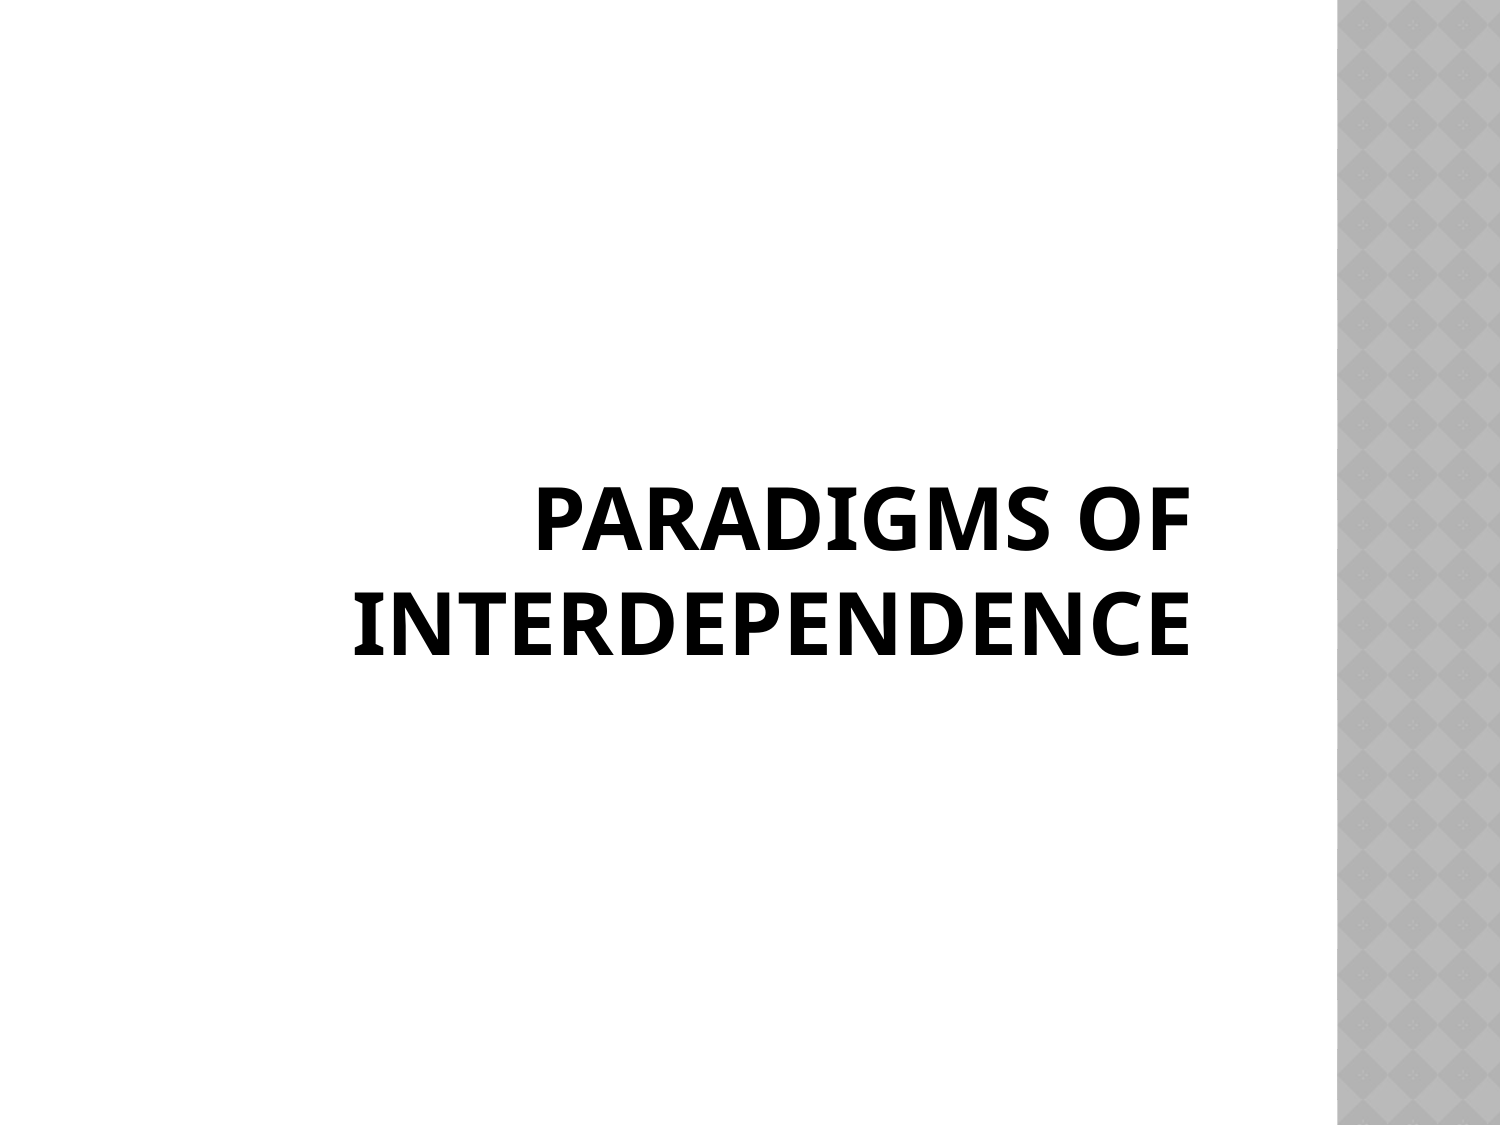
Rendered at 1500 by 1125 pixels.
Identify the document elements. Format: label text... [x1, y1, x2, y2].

title PARADIGMS OF INTERDEPENDENCE [174, 462, 1202, 687]
